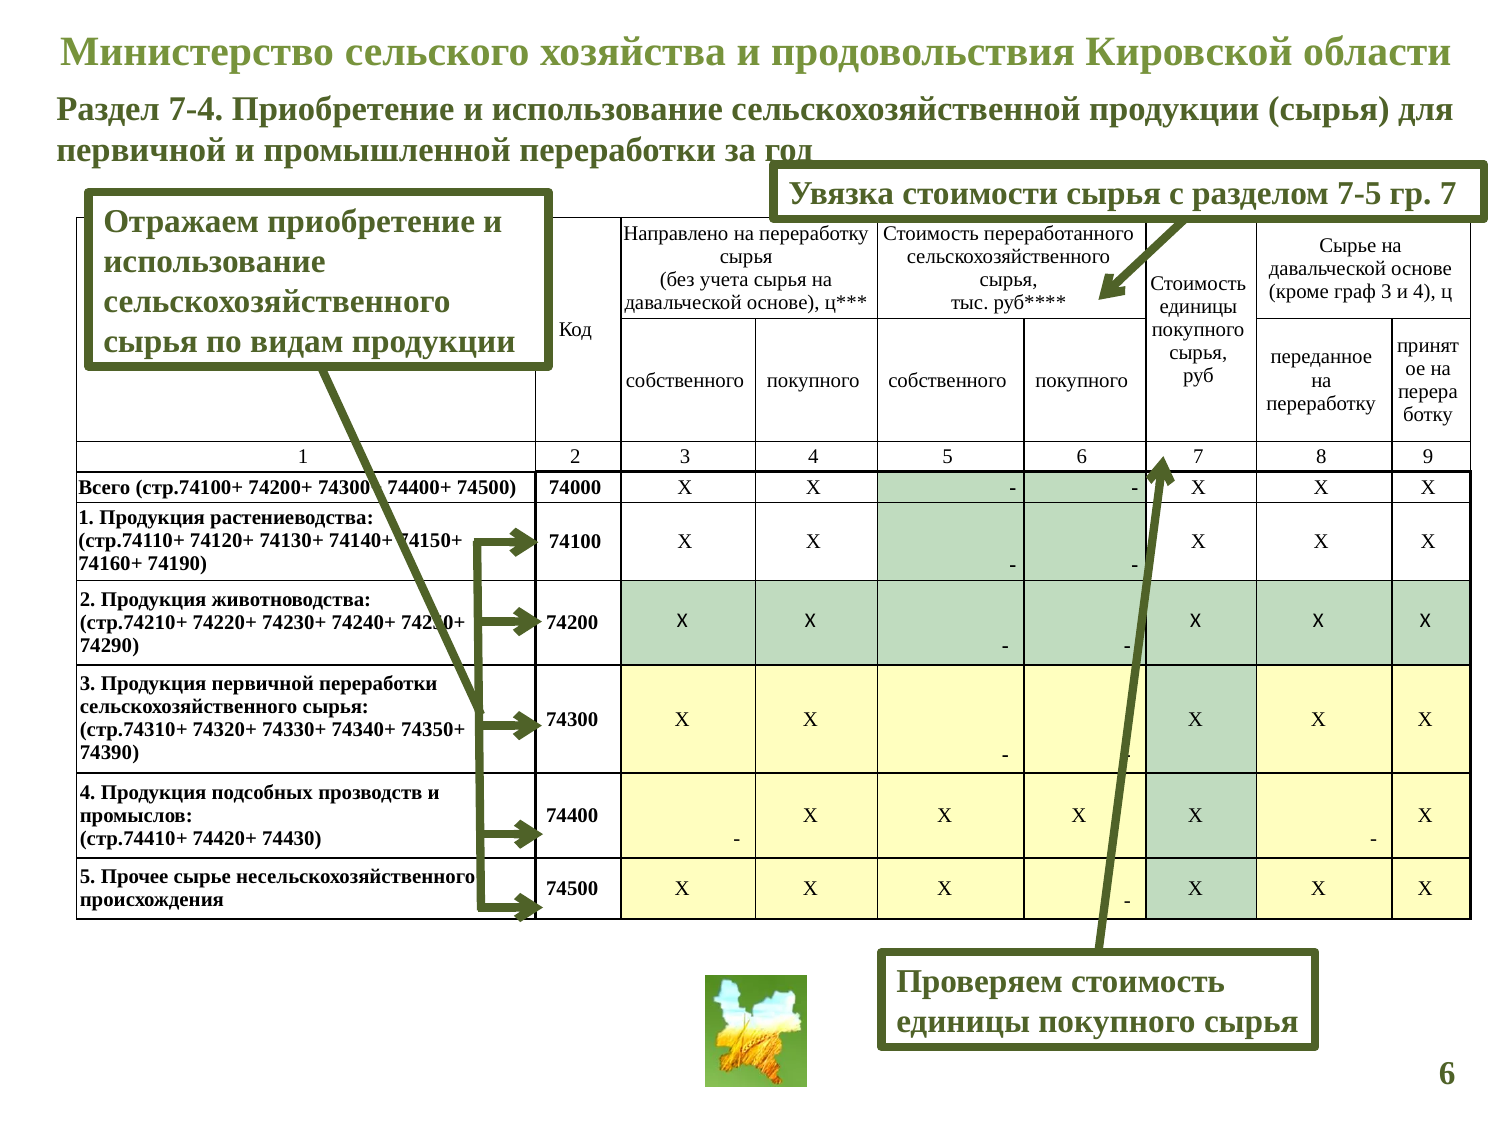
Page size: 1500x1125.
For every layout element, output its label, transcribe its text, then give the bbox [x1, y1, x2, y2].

table_cell собственного [878, 319, 1023, 441]
table_cell Х [622, 859, 755, 918]
table_cell покупного [1025, 319, 1145, 441]
table_cell принятое на переработку [1393, 319, 1470, 441]
table_cell Х [1393, 473, 1469, 502]
table_cell Х [756, 581, 876, 664]
table_cell Х [1320, 666, 1391, 772]
table_cell 74300 [553, 666, 620, 772]
table_cell Х [1393, 581, 1469, 664]
table_cell Х [622, 503, 755, 580]
table_cell Х [756, 473, 876, 502]
table_cell Х [756, 666, 876, 772]
table_cell - [622, 774, 755, 857]
table_cell 74000 [553, 473, 620, 502]
picture [705, 975, 807, 1087]
table_cell 8 [1257, 442, 1391, 470]
table_cell 4 [756, 442, 877, 470]
table_cell Х [1393, 774, 1469, 857]
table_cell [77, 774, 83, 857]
table_cell 7 [1147, 442, 1256, 454]
table_cell Х [1393, 859, 1469, 918]
table_cell Х [622, 581, 755, 664]
table_cell 3 [622, 442, 755, 470]
table_cell переданное на переработку [1257, 319, 1391, 441]
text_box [773, 164, 1485, 301]
table_cell 74500 [548, 859, 620, 918]
table_cell 5 [878, 442, 1023, 457]
table_header Сырье на давальческой основе (кроме граф 3 и 4), ц [1257, 308, 1470, 318]
table_cell - [1320, 774, 1391, 857]
table_cell 2 [553, 442, 620, 470]
table_cell 74400 [553, 774, 620, 857]
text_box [88, 191, 549, 911]
table_cell 1 [77, 442, 83, 471]
text_box Министерство сельского хозяйства и продовольствия Кировской области [41, 19, 1471, 78]
table_cell 9 [1393, 442, 1470, 470]
slide_number 6 [1423, 1040, 1471, 1101]
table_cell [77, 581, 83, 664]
table_cell Х [1320, 473, 1391, 502]
table_cell Х [622, 473, 755, 502]
table_header Наименование показателя [77, 218, 83, 441]
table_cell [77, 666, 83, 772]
table_cell Х [756, 859, 876, 918]
table_cell 74100 [553, 503, 620, 580]
table_header Стоимость единицы покупного сырья, руб [1147, 308, 1256, 441]
table_cell Х [1320, 581, 1391, 664]
table_cell 6 [1025, 442, 1145, 454]
table_cell собственного [622, 319, 755, 441]
table_header Код [553, 218, 620, 441]
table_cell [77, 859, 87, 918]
table_cell Х [622, 666, 755, 772]
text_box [881, 455, 1316, 1049]
table_cell покупного [756, 319, 877, 441]
table_cell Х [756, 774, 876, 857]
table_cell Х [1393, 503, 1469, 580]
table_header Стоимость переработанного сельскохозяйственного сырья, тыс. руб**** [878, 308, 1145, 318]
table_cell Х [1320, 503, 1391, 580]
table_header Направлено на переработку сырья (без учета сырья на давальческой основе), ц*** [622, 218, 877, 318]
table_cell Х [1320, 859, 1391, 918]
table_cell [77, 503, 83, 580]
table_cell Х [756, 503, 876, 580]
table_cell 74200 [553, 581, 620, 664]
table_cell Х [1393, 666, 1469, 772]
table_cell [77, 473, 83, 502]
list Раздел 7-4. Приобретение и использование сельскохозяйственной продукции (сырья) для первичной и промышленной переработки за год [41, 78, 1495, 177]
